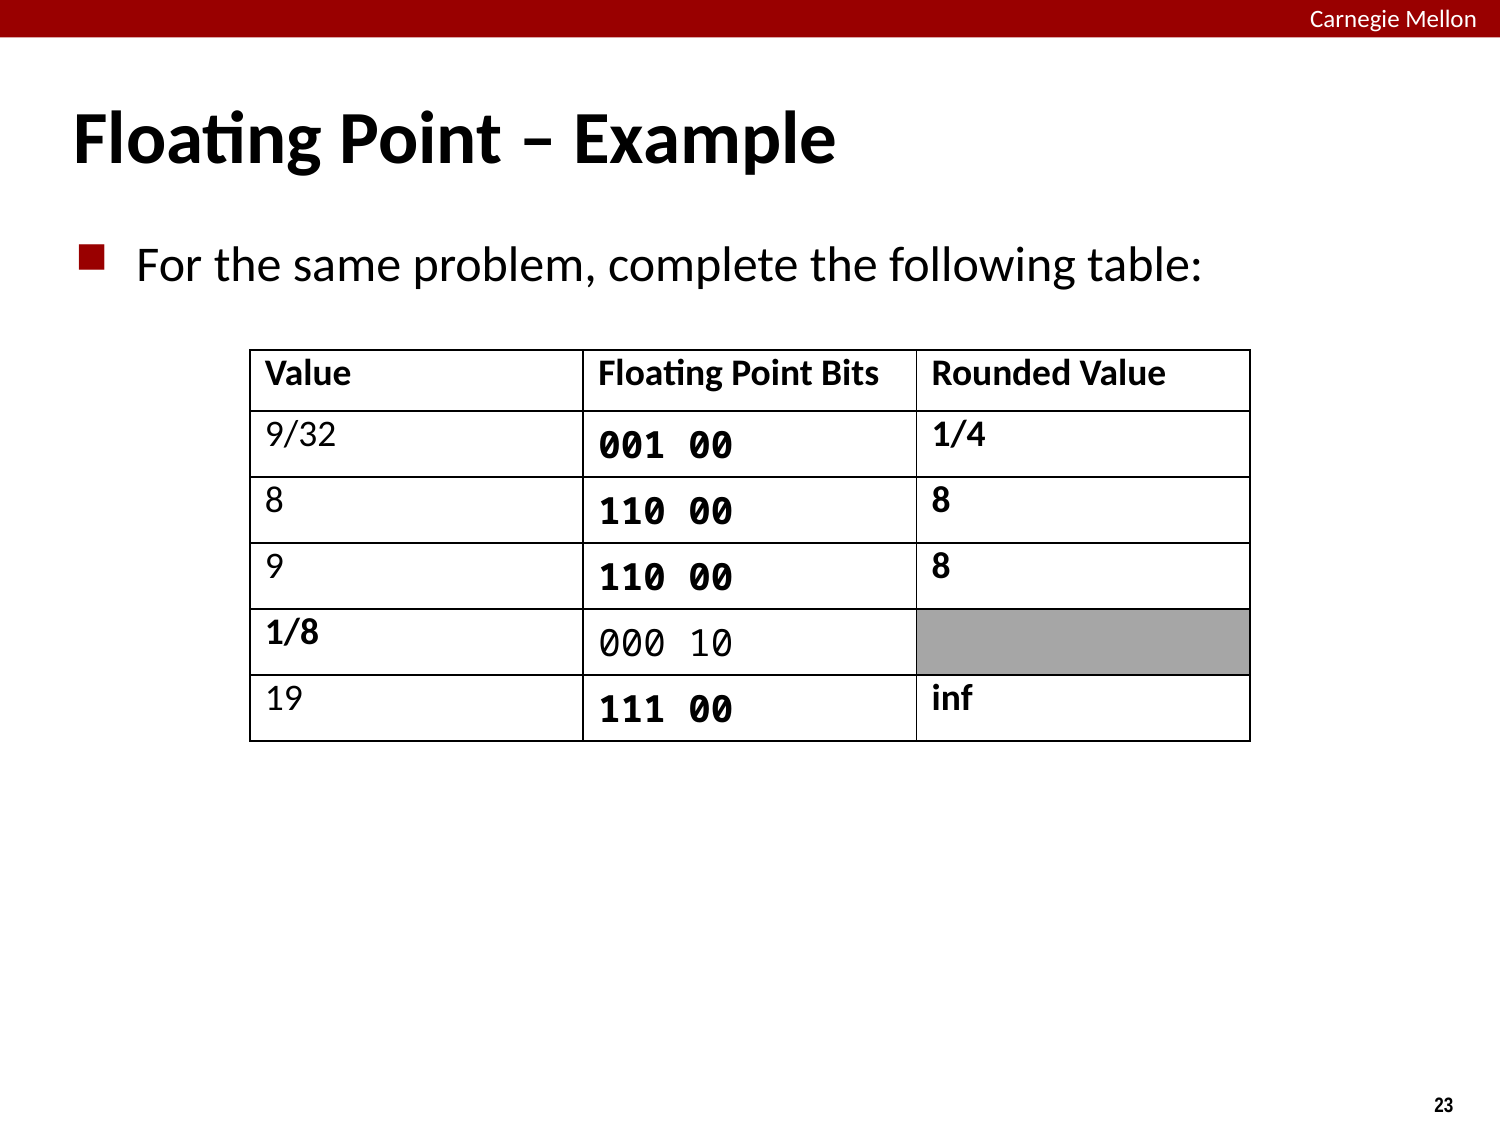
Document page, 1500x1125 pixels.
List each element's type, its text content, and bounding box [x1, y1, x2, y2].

table_cell 000 10 [584, 610, 916, 674]
title Floating Point – Example [58, 71, 1305, 197]
table_cell 8 [251, 478, 582, 542]
table_header Rounded Value [917, 351, 1249, 410]
table_cell 8 [917, 544, 1249, 608]
table_cell 1/8 [251, 610, 582, 674]
table_cell 001 00 [584, 412, 916, 476]
table_header Floating Point Bits [584, 351, 916, 410]
table_cell [917, 610, 1249, 674]
table_cell 1/4 [917, 412, 1249, 476]
list For the same problem, complete the following table: [64, 223, 1361, 1040]
table_cell 9 [251, 544, 582, 608]
table_cell 9/32 [251, 412, 582, 476]
table_header Value [251, 351, 582, 410]
table_cell 110 00 [584, 544, 916, 608]
table_cell 111 00 [584, 676, 916, 740]
table_cell inf [917, 676, 1249, 740]
table_cell 110 00 [584, 478, 916, 542]
table_cell 8 [917, 478, 1249, 542]
table_cell 19 [251, 676, 582, 740]
